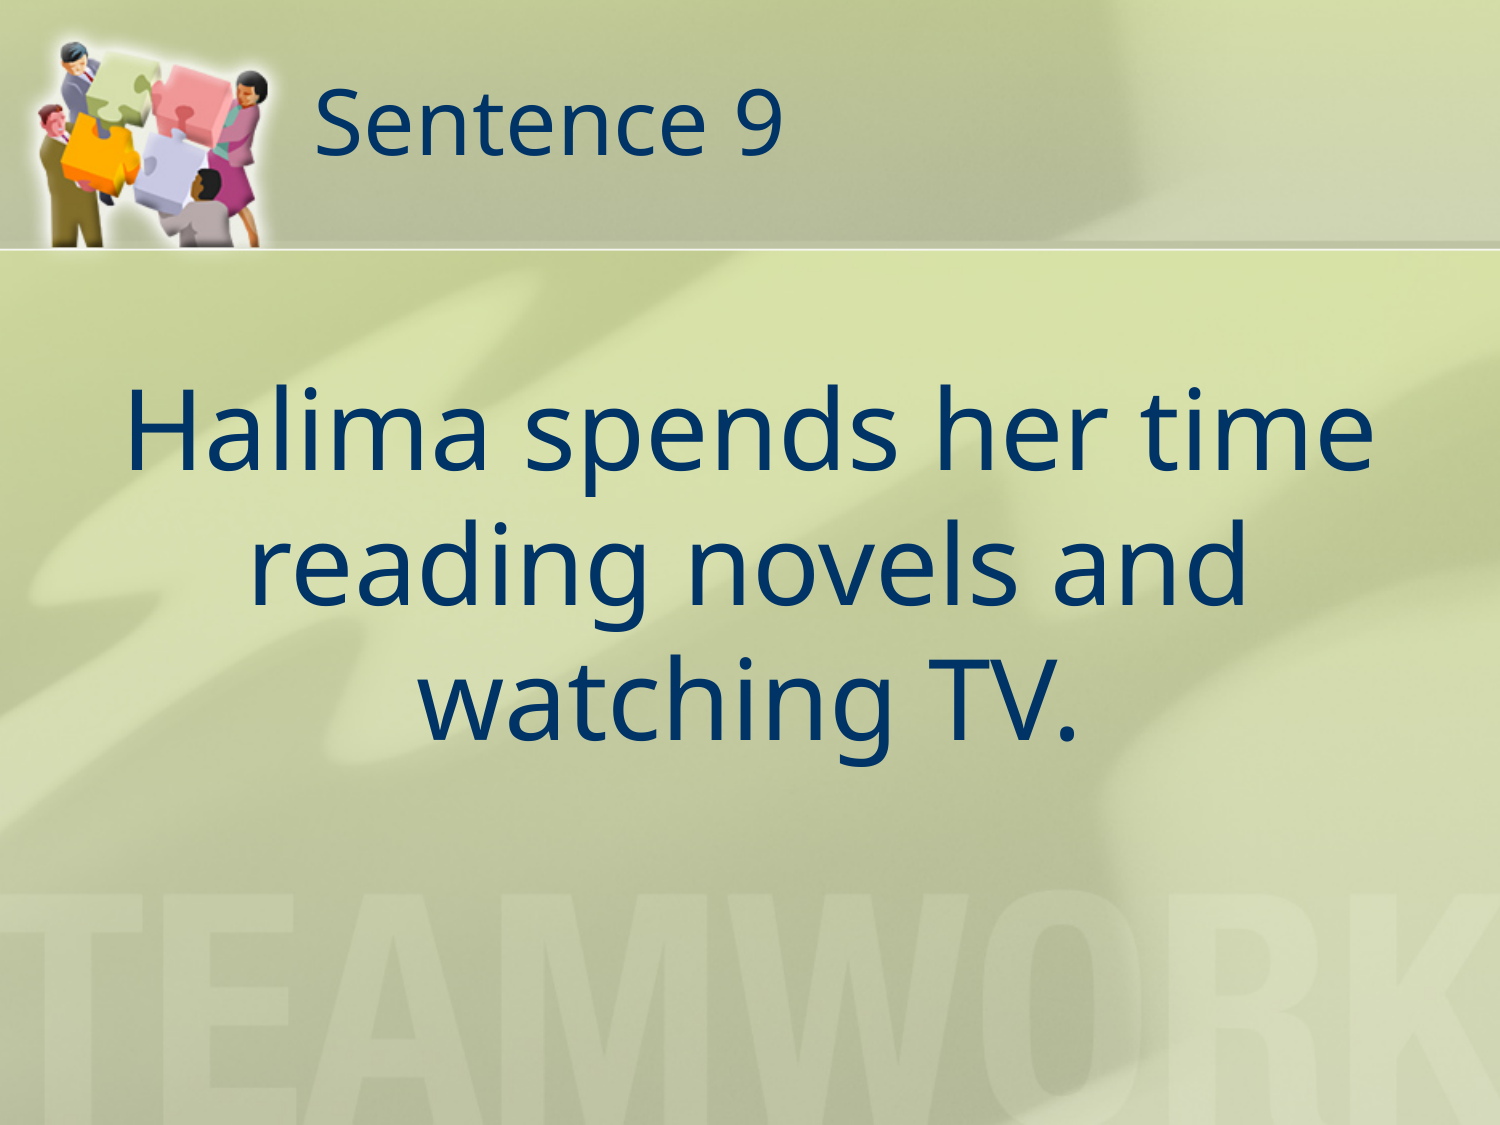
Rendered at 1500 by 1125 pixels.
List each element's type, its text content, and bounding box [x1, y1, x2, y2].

list Halima spends her time reading novels and watching TV. [24, 350, 1475, 988]
title Sentence 9 [298, 24, 1475, 213]
picture [0, 0, 1500, 1125]
